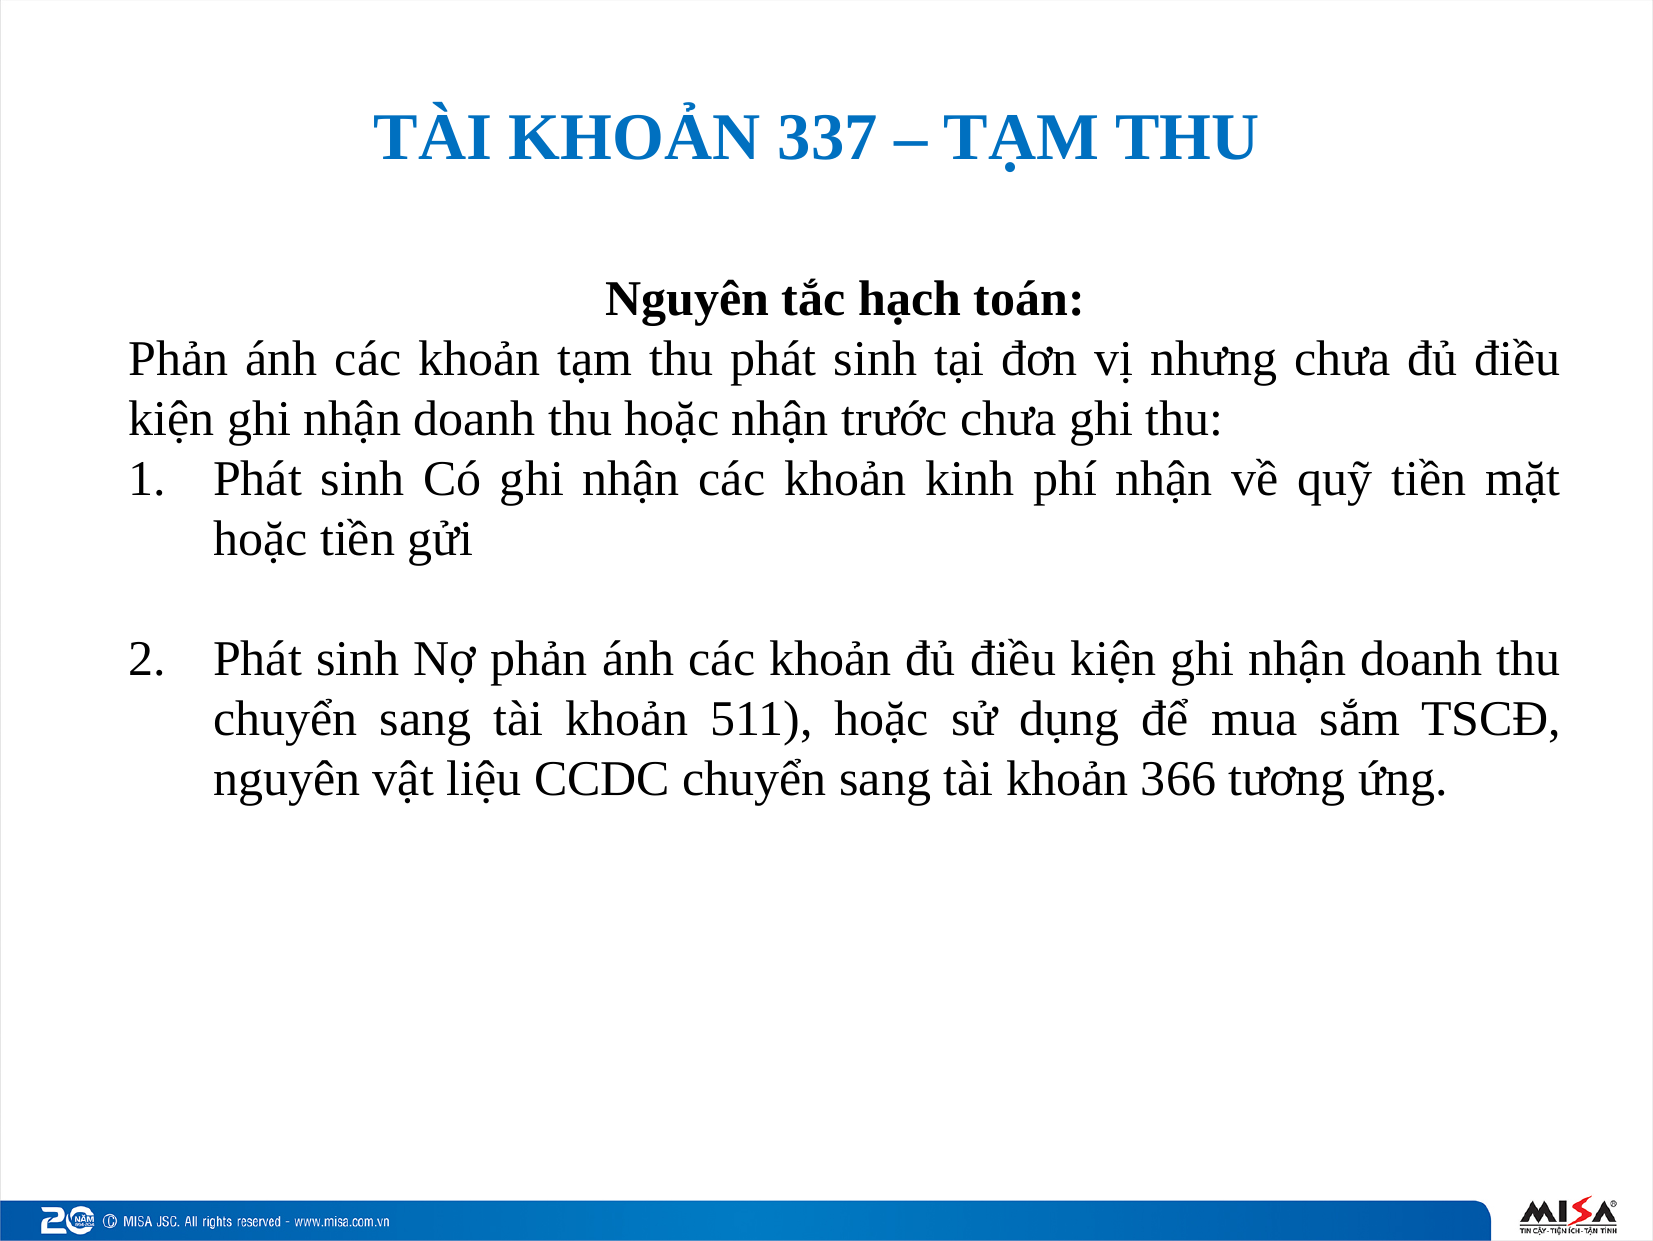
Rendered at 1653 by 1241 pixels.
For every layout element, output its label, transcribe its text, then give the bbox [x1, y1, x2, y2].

picture [0, 0, 1653, 1241]
title TÀI KHOẢN 337 – TẠM THU [76, 95, 1558, 179]
text_box Nguyên tắc hạch toán: Phản ánh các khoản tạm thu phát sinh tại đơn vị nhưng chưa đủ điều kiện ghi nhận doanh thu hoặc nhận trước chưa ghi thu: Phát sinh Có ghi nhận các khoản kinh phí nhận về quỹ tiền mặt hoặc tiền gửi Phát sinh Nợ phản ánh các khoản đủ điều kiện ghi nhận doanh thu chuyển sang tài khoản 511), hoặc sử dụng để mua sắm TSCĐ, nguyên vật liệu CCDC chuyển sang tài khoản 366 tương ứng. [113, 257, 1577, 813]
